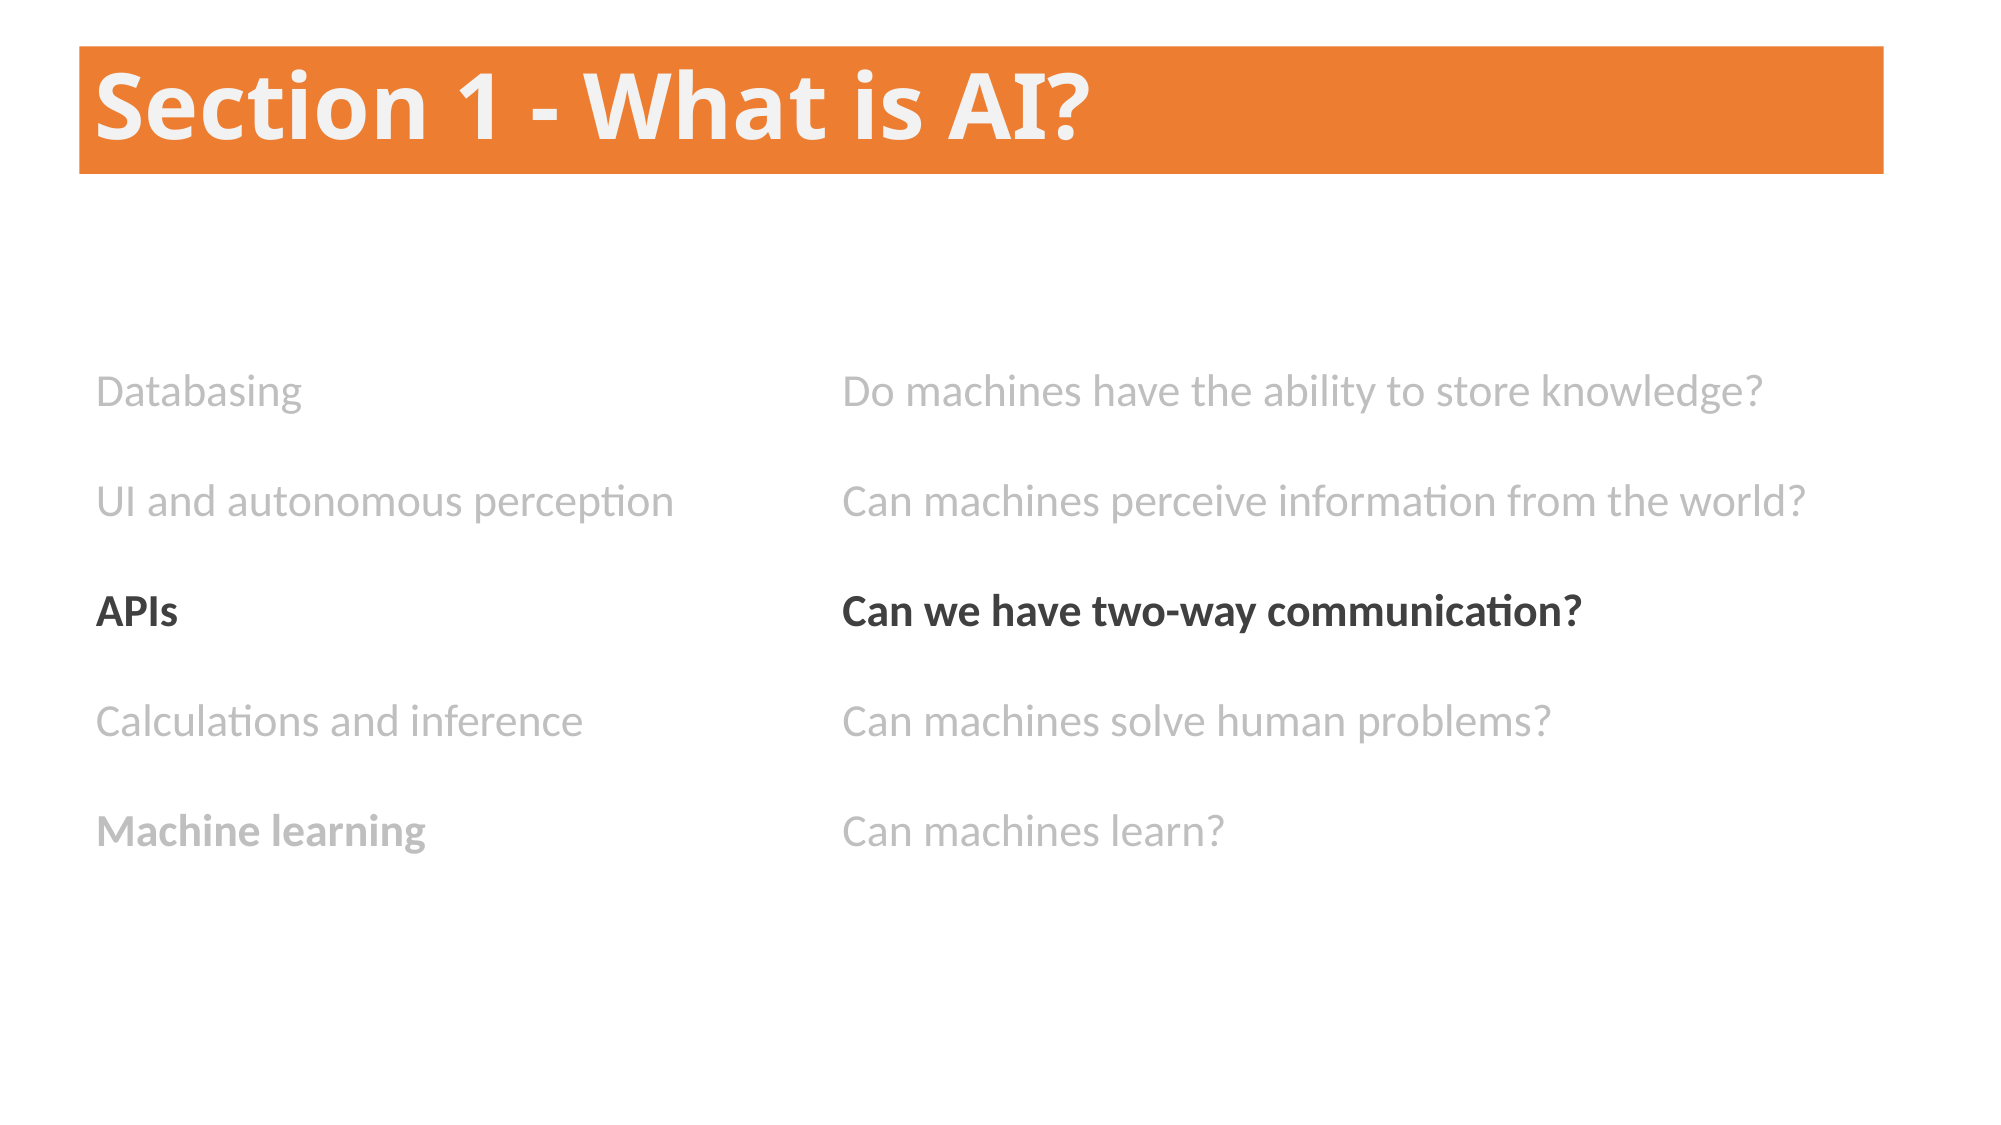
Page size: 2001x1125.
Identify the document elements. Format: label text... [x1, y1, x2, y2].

text_box Do machines have the ability to store knowledge? Can machines perceive information from the world? Can we have two-way communication? Can machines solve human problems? Can machines learn? [1147, 353, 1893, 987]
text_box Section 1 - What is AI? [79, 46, 1884, 174]
text_box Databasing UI and autonomous perception APIs Calculations and inference Machine learning [80, 353, 1147, 987]
